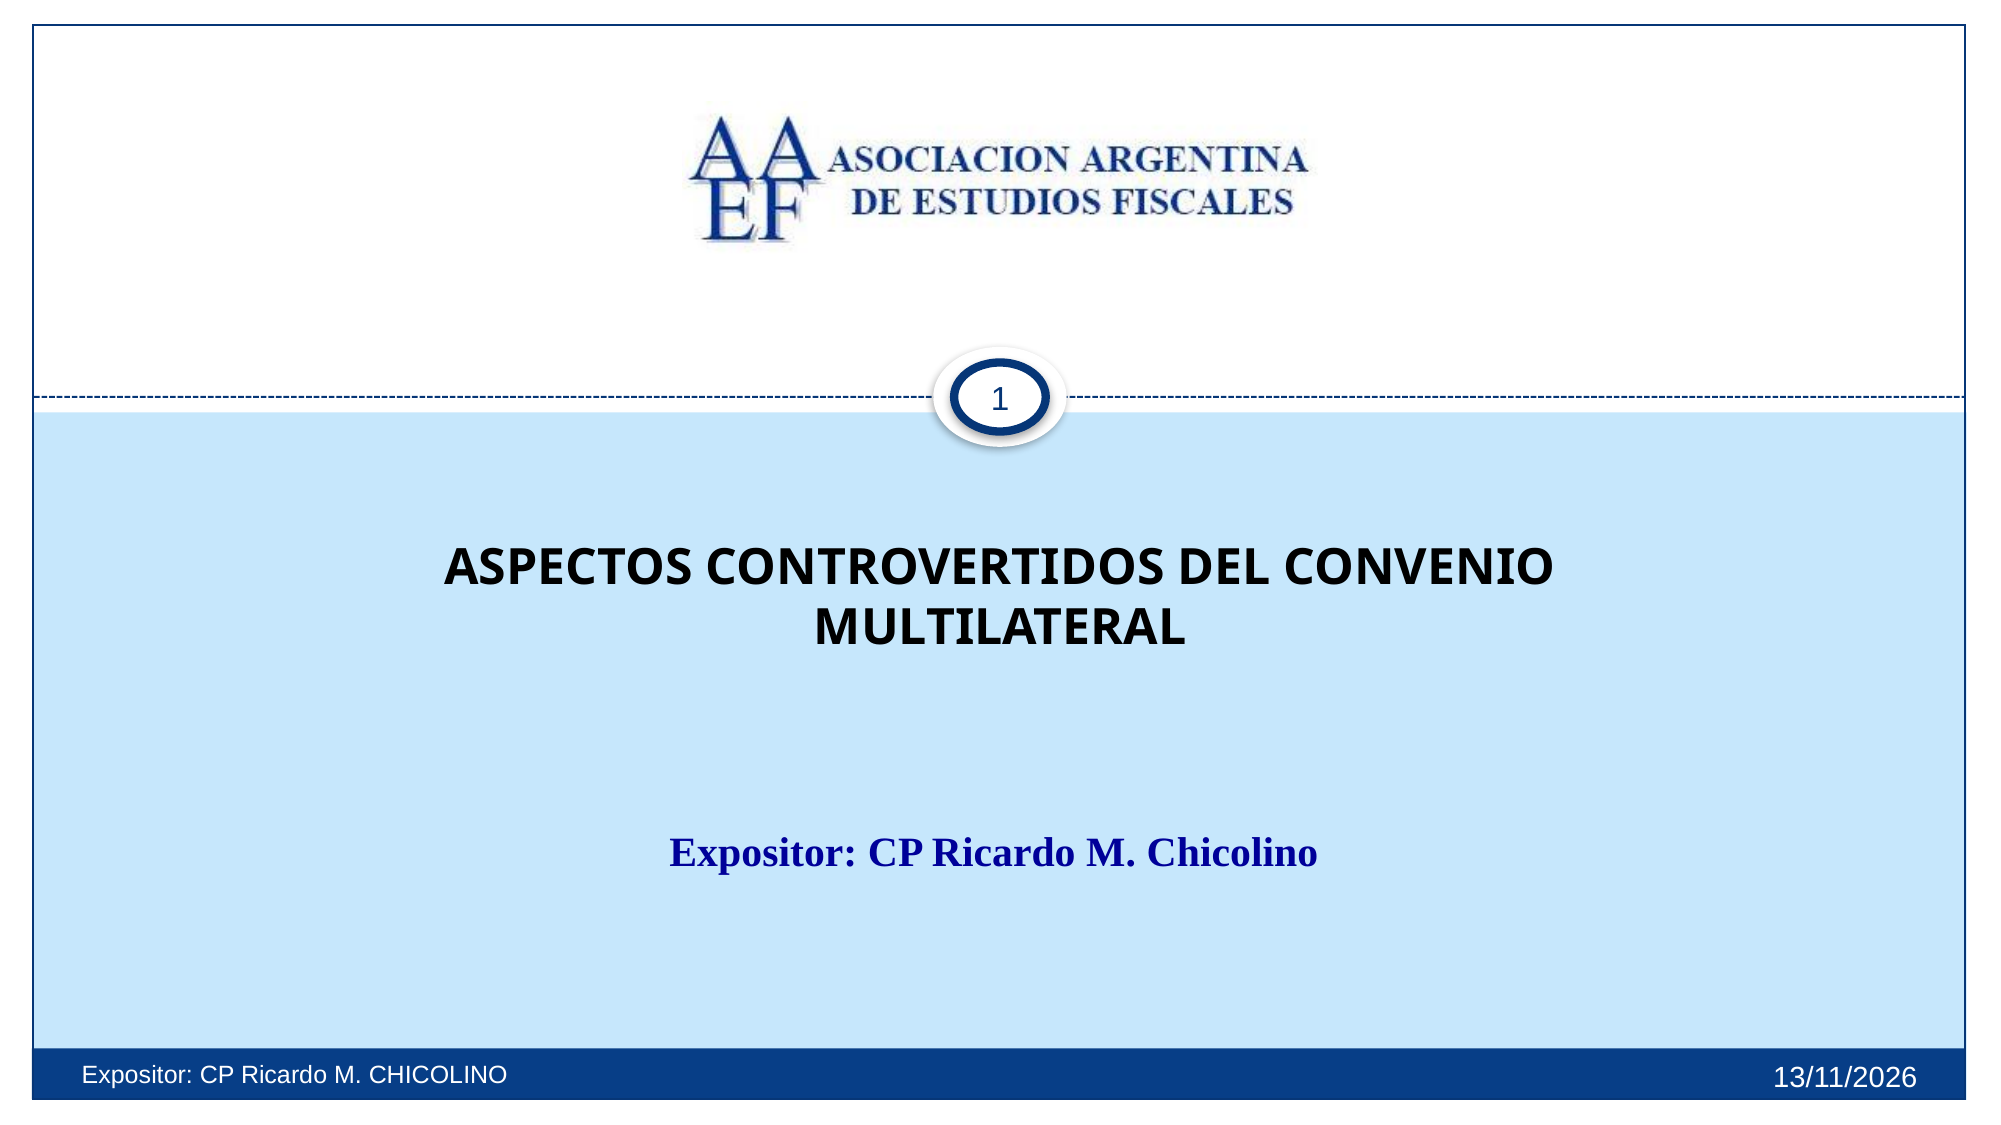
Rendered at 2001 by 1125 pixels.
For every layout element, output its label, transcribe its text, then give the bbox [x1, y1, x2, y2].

picture [681, 101, 1319, 265]
footer Expositor: CP Ricardo M. CHICOLINO [66, 1051, 850, 1112]
text_box ASPECTOS CONTROVERTIDOS DEL CONVENIO MULTILATERAL [279, 527, 1721, 662]
slide_number 1 [950, 360, 1050, 433]
text_box Expositor: CP Ricardo M. Chicolino [279, 772, 1709, 882]
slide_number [1266, 1050, 1933, 1111]
